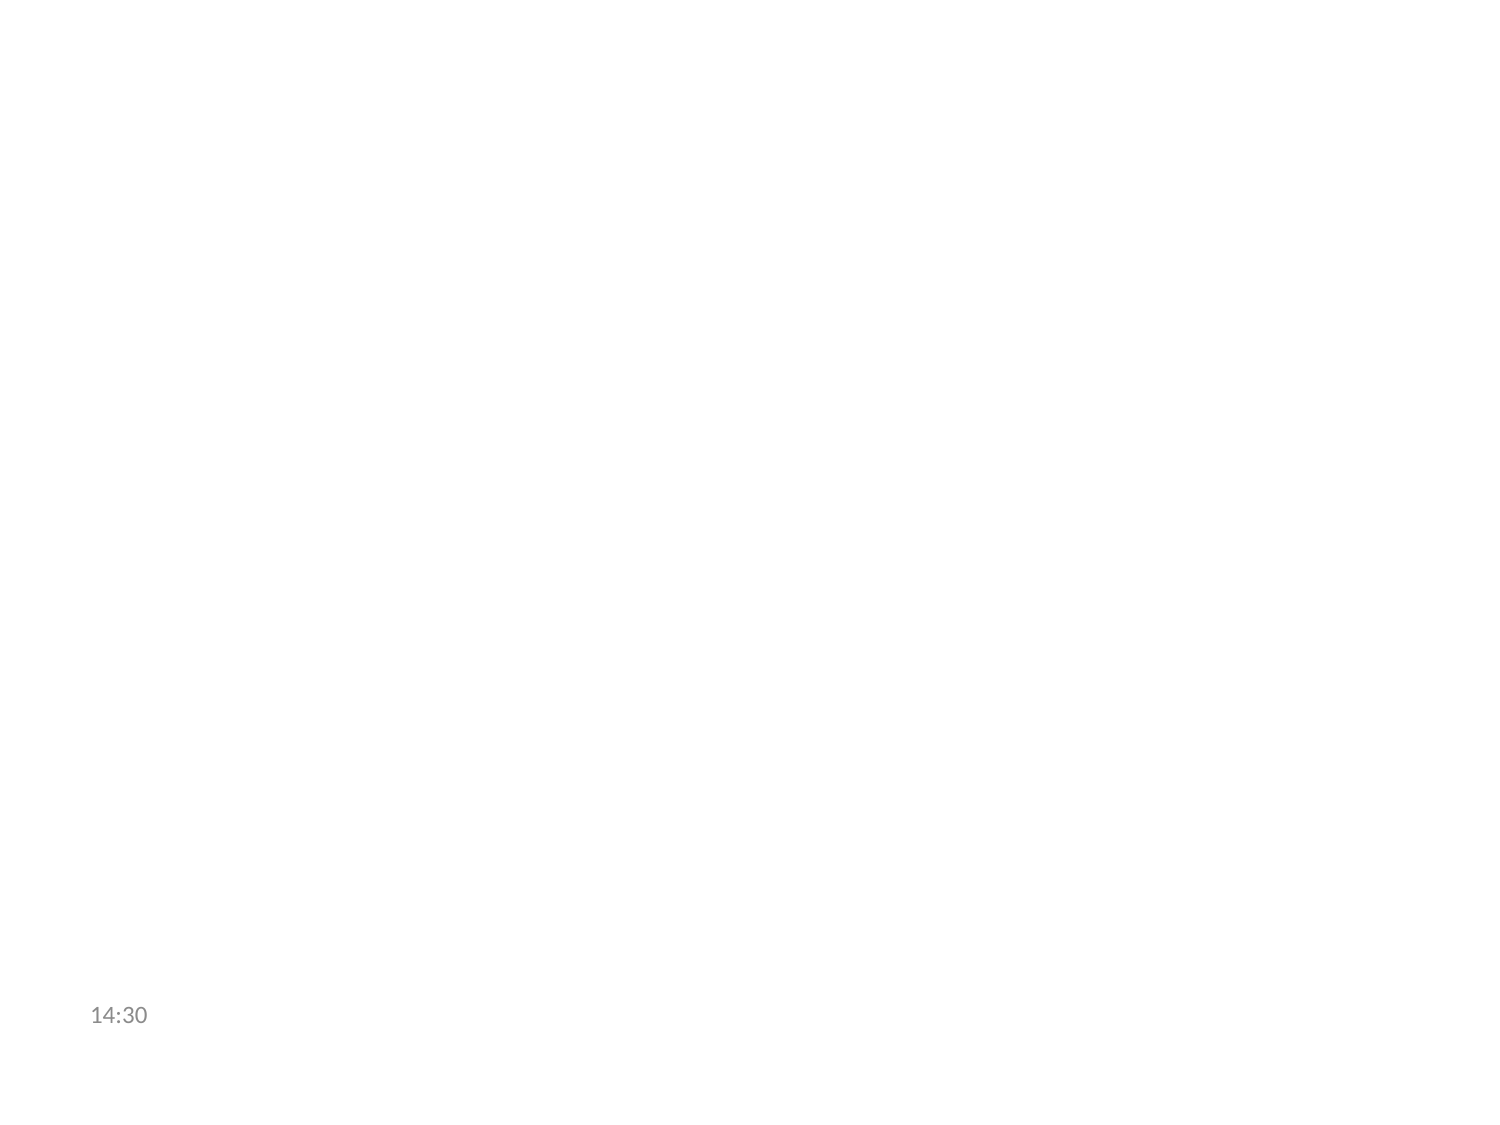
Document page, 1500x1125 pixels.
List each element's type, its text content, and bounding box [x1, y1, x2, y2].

text_box 15:35 [75, 983, 425, 1044]
